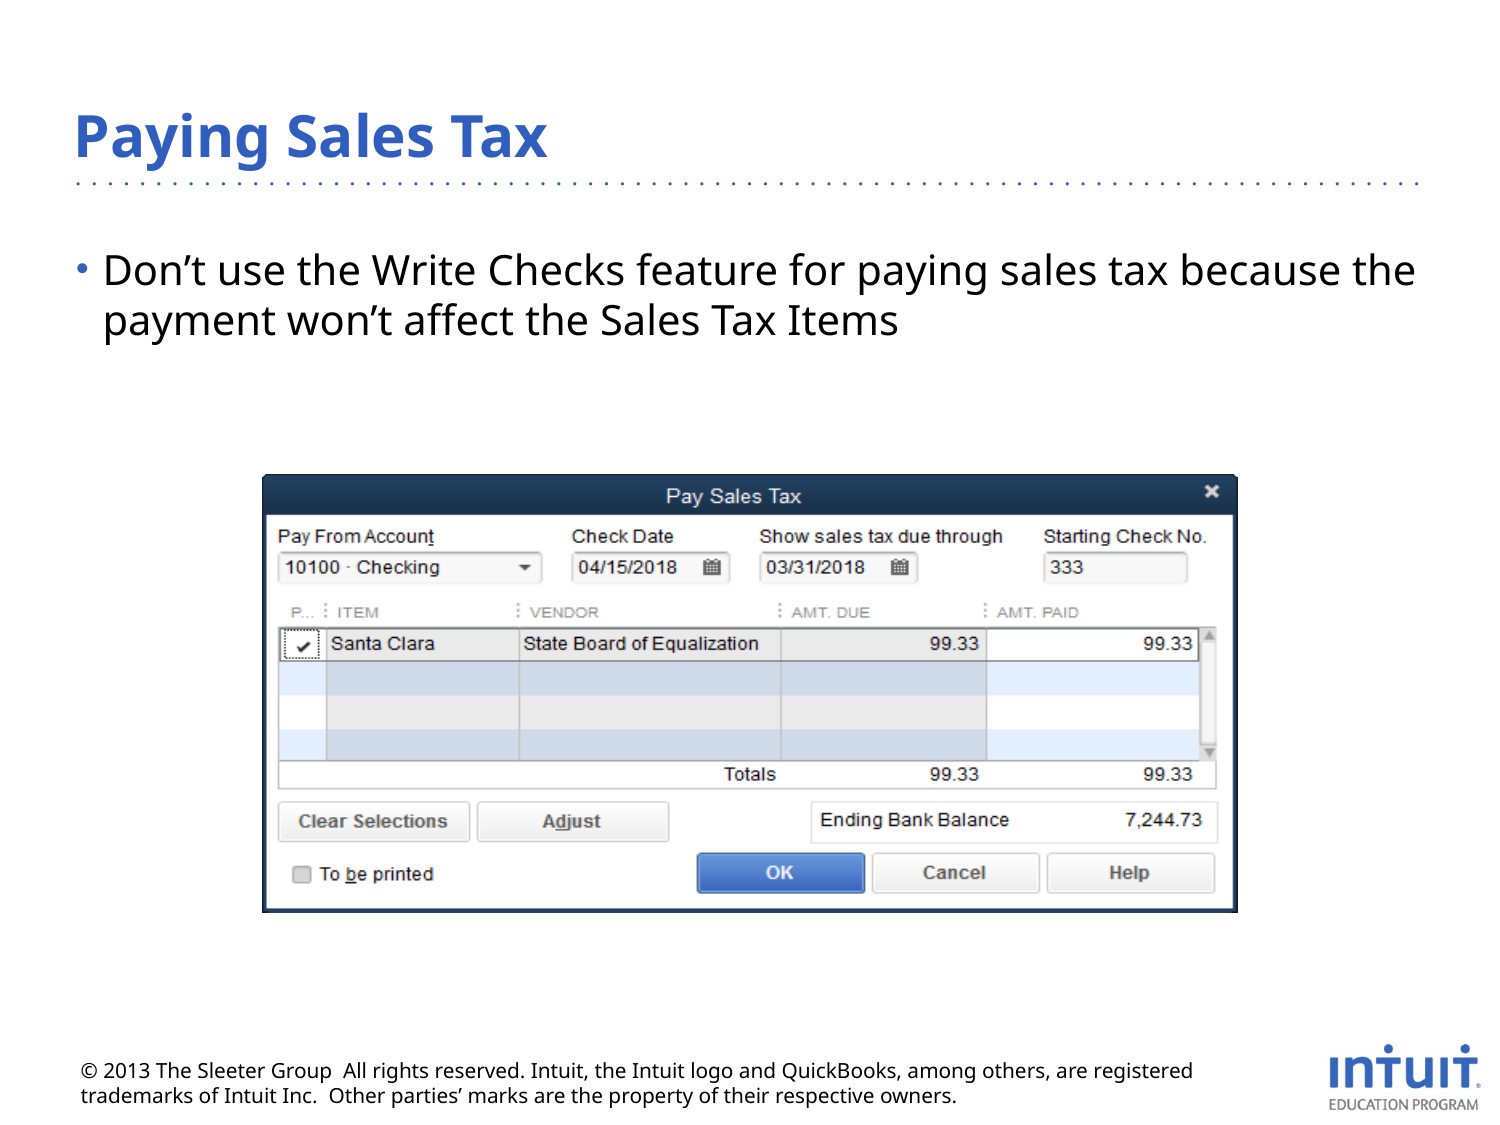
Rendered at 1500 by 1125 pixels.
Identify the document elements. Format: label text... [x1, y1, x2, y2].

picture [1325, 1039, 1485, 1116]
list Don’t use the Write Checks feature for paying sales tax because the payment won’t affect the Sales Tax Items [75, 235, 1424, 1012]
picture [262, 474, 1238, 913]
title Paying Sales Tax [73, 62, 1424, 169]
